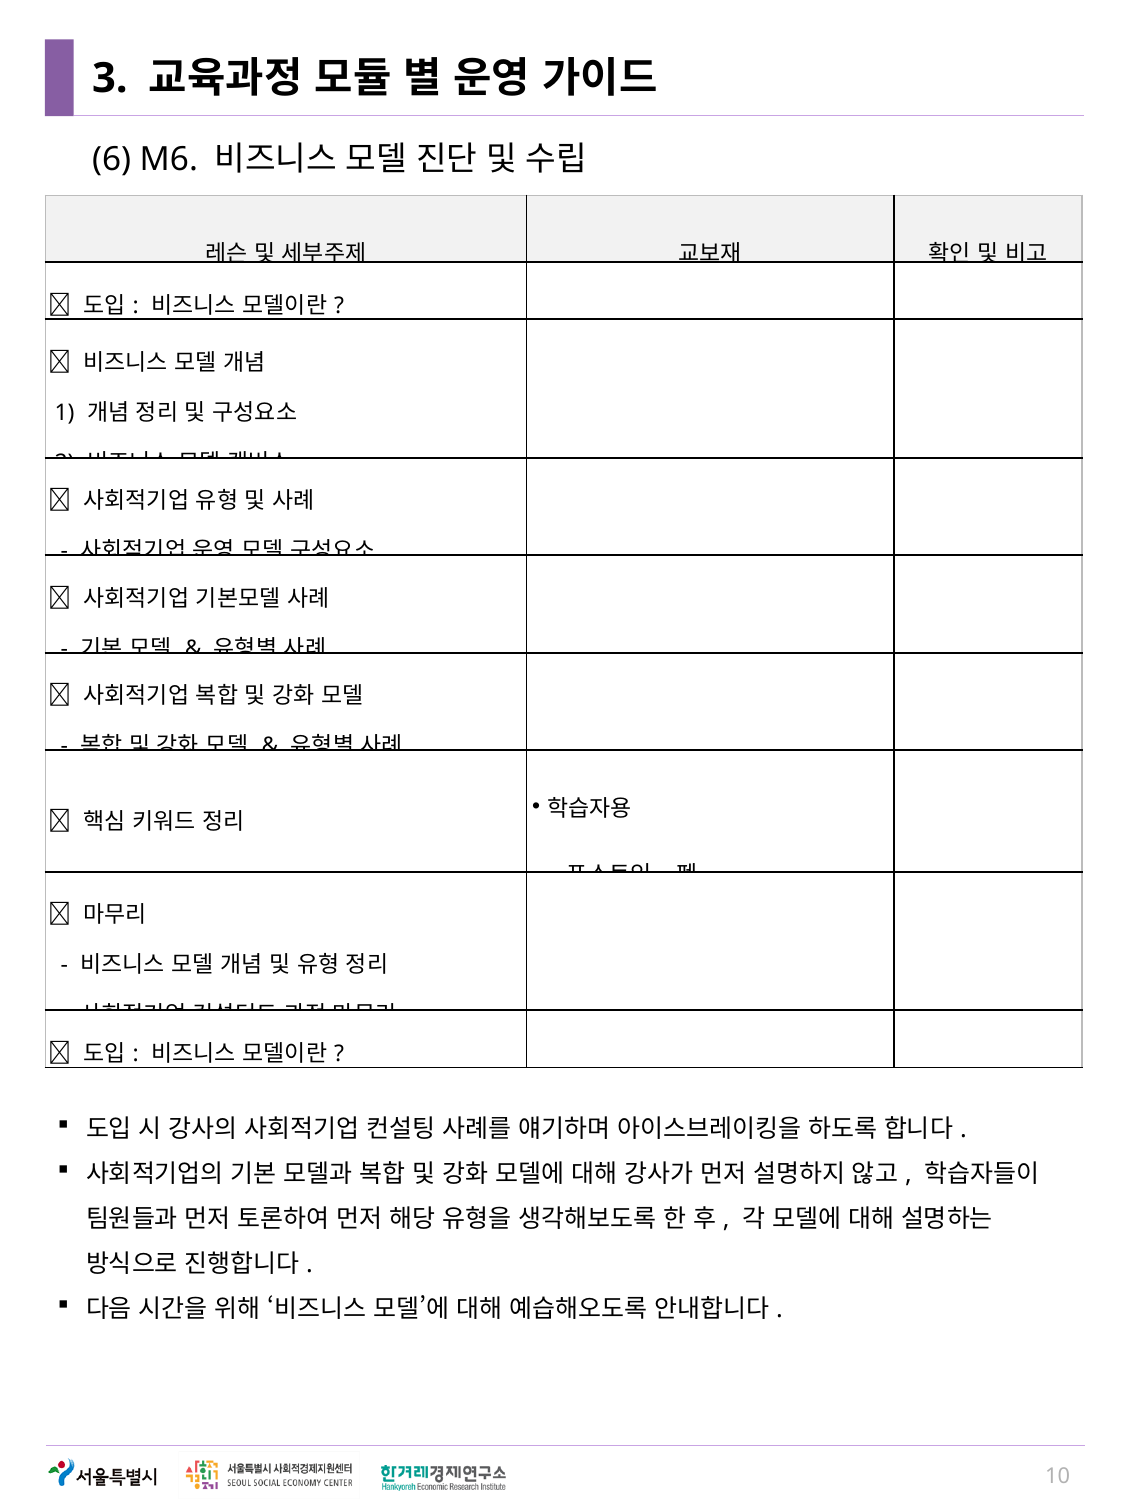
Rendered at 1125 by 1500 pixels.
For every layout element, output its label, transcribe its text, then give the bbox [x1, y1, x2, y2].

table_cell [895, 873, 1081, 1009]
table_cell [527, 459, 893, 554]
table_cell  핵심 키워드 정리 [46, 751, 526, 871]
text_box (6) M6. 비즈니스 모델 진단 및 수립 [77, 130, 785, 185]
table_cell 학습자용 - 포스트잇, 펜 [527, 751, 893, 871]
table_cell [527, 654, 893, 749]
table_cell [527, 1011, 893, 1067]
table_cell [527, 873, 893, 1009]
picture [381, 1465, 506, 1491]
table_cell [895, 263, 1081, 318]
text_box 도입 시 강사의 사회적기업 컨설팅 사례를 얘기하며 아이스브레이킹을 하도록 합니다. 사회적기업의 기본 모델과 복합 및 강화 모델에 대해 강사가 먼저 설명하지 않고, 학습자들이 팀원들과 먼저 토론하여 먼저 해당 유형을 생각해보도록 한 후, 각 모델에 대해 설명하는 방식으로 진행합니다. 다음 시간을 위해 ‘비즈니스 모델’에 대해 예습해오도록 안내합니다. [42, 1090, 1083, 1330]
table_cell [527, 263, 893, 318]
table_cell [527, 320, 893, 457]
table_cell [895, 751, 1081, 871]
picture [178, 1451, 360, 1499]
table_cell  사회적기업 유형 및 사례 - 사회적기업 운영 모델 구성요소 [46, 459, 526, 554]
table_cell  도입: 비즈니스 모델이란? [46, 263, 526, 318]
table_cell [895, 556, 1081, 652]
table_cell  도입: 비즈니스 모델이란? [46, 1011, 526, 1067]
table_cell  마무리 - 비즈니스 모델 개념 및 유형 정리 - 사회적기업 컨설턴트 과정 마무리 [46, 873, 526, 1009]
title 3. 교육과정 모듈 별 운영 가이드 [77, 49, 1034, 110]
table_cell  사회적기업 기본모델 사례 - 기본 모델 & 유형별 사례 [46, 556, 526, 652]
table_cell [895, 320, 1081, 457]
table_cell [895, 459, 1081, 554]
table_cell [895, 1011, 1081, 1067]
picture [48, 1457, 157, 1486]
table_cell [527, 556, 893, 652]
table_cell [895, 654, 1081, 749]
table_header 확인 및 비고 [895, 196, 1081, 261]
table_cell  사회적기업 복합 및 강화 모델 - 복합 및 강화 모델 & 유형별 사례 [46, 654, 526, 749]
table_header 레슨 및 세부주제 [46, 196, 526, 261]
table_cell  비즈니스 모델 개념 1) 개념 정리 및 구성요소 2) 비즈니스 모델 캔버스 [46, 320, 526, 457]
slide_number 10 [832, 1436, 1086, 1500]
table_header 교보재 [527, 196, 893, 261]
